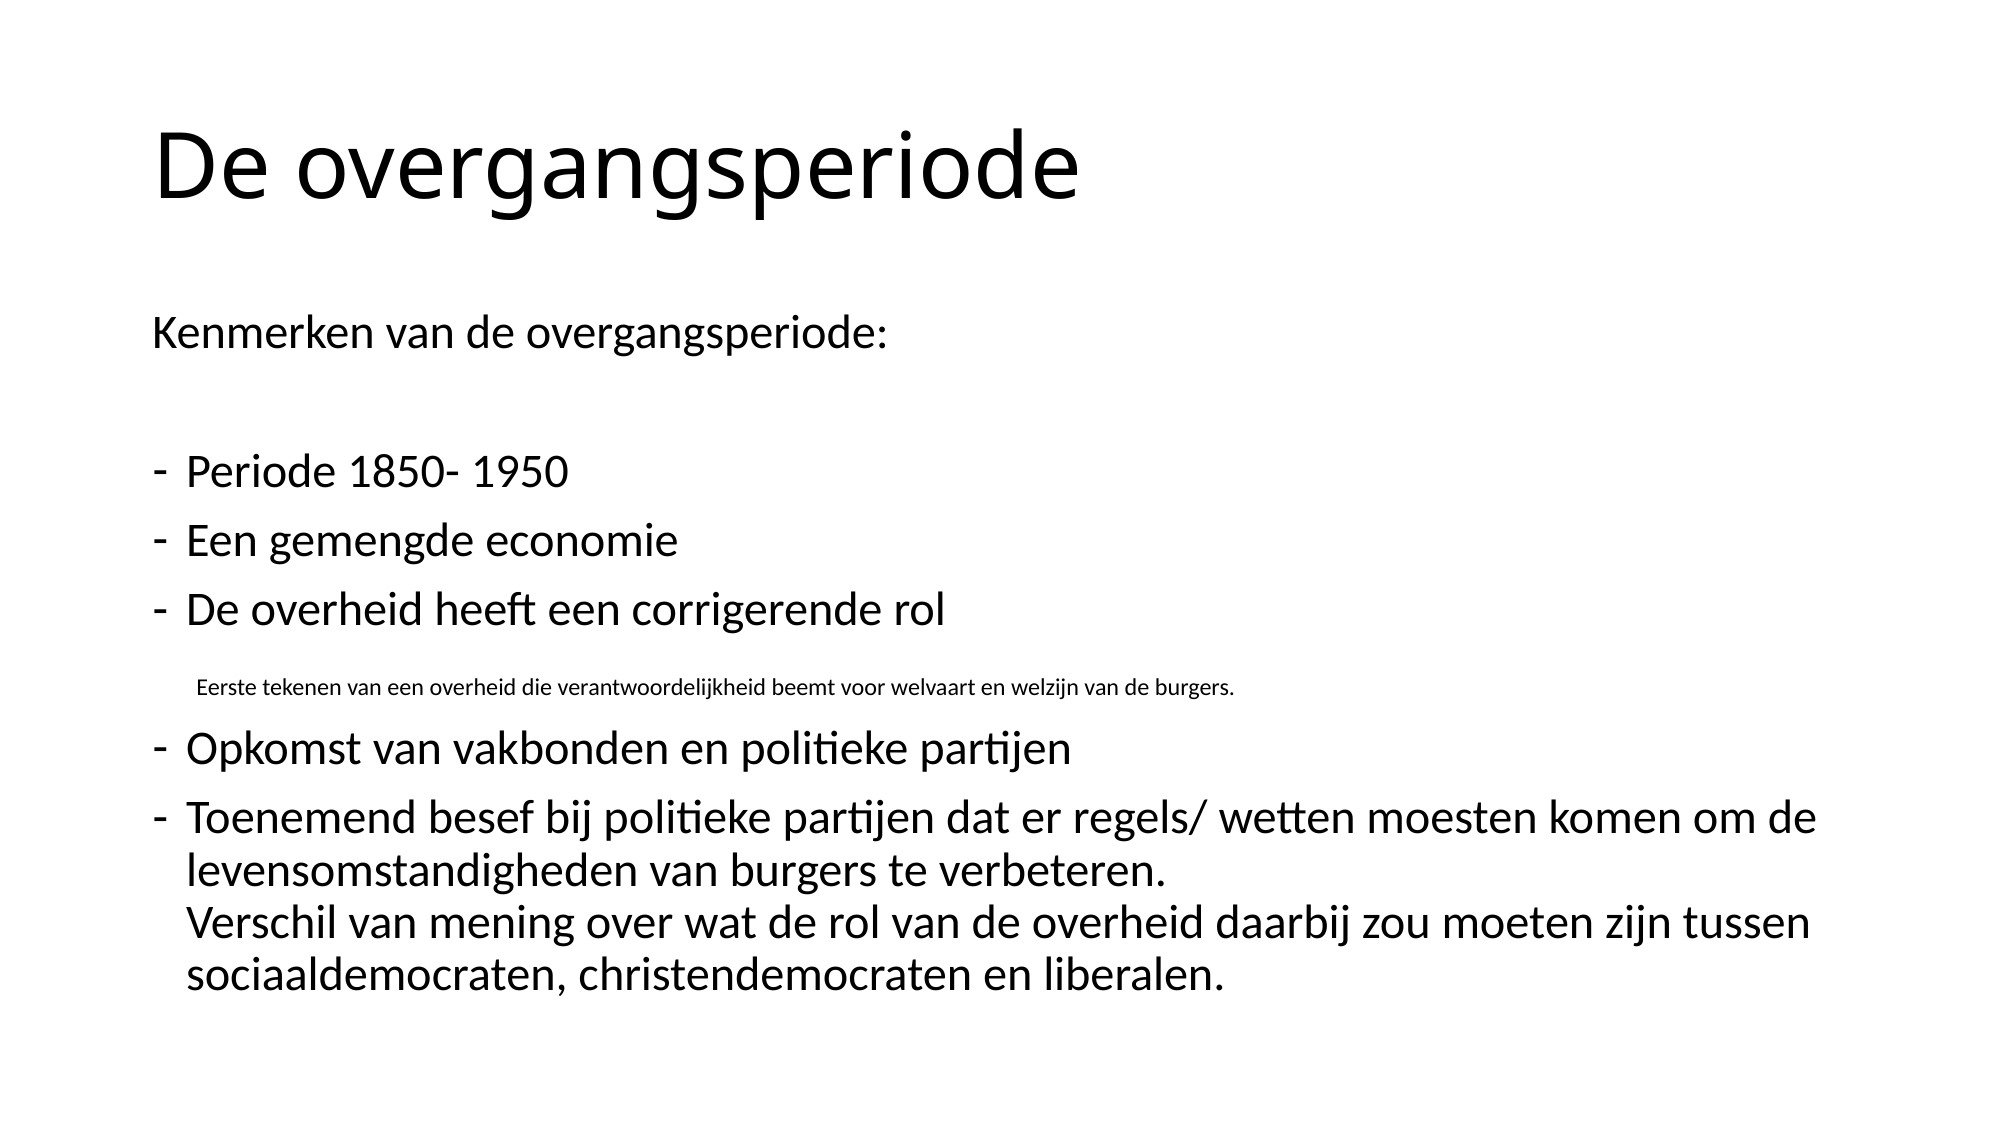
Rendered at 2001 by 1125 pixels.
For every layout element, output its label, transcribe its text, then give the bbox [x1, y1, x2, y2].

title De overgangsperiode [137, 59, 1863, 278]
list Kenmerken van de overgangsperiode: Periode 1850- 1950 Een gemengde economie De overheid heeft een corrigerende rol Eerste tekenen van een overheid die verantwoordelijkheid beemt voor welvaart en welzijn van de burgers. Opkomst van vakbonden en politieke partijen Toenemend besef bij politieke partijen dat er regels/ wetten moesten komen om de levensomstandigheden van burgers te verbeteren. Verschil van mening over wat de rol van de overheid daarbij zou moeten zijn tussen sociaaldemocraten, christendemocraten en liberalen. [137, 299, 1863, 1014]
